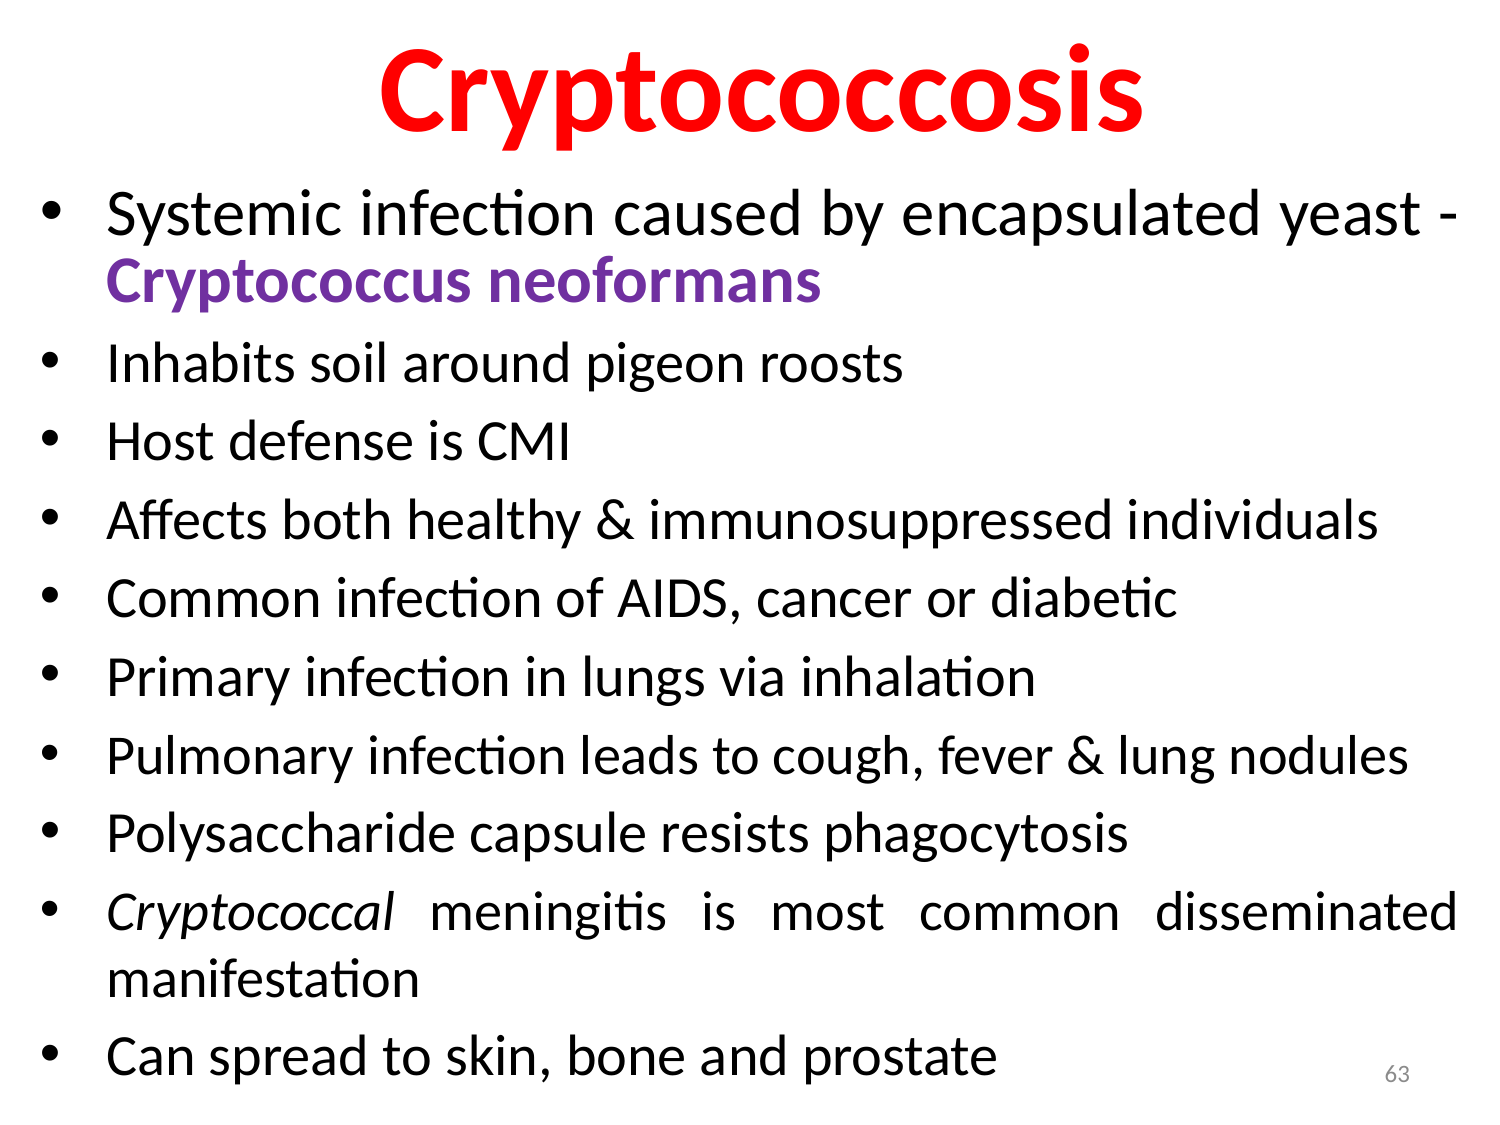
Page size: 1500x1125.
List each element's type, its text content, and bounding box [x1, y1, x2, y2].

list Systemic infection caused by encapsulated yeast - Cryptococcus neoformans Inhabits soil around pigeon roosts Host defense is CMI Affects both healthy & immunosuppressed individuals Common infection of AIDS, cancer or diabetic Primary infection in lungs via inhalation Pulmonary infection leads to cough, fever & lung nodules Polysaccharide capsule resists phagocytosis Cryptococcal meningitis is most common disseminated manifestation Can spread to skin, bone and prostate [24, 174, 1475, 1100]
title Cryptococcosis [50, 12, 1475, 150]
slide_number 63 [1074, 1042, 1425, 1103]
footer [512, 1042, 988, 1103]
